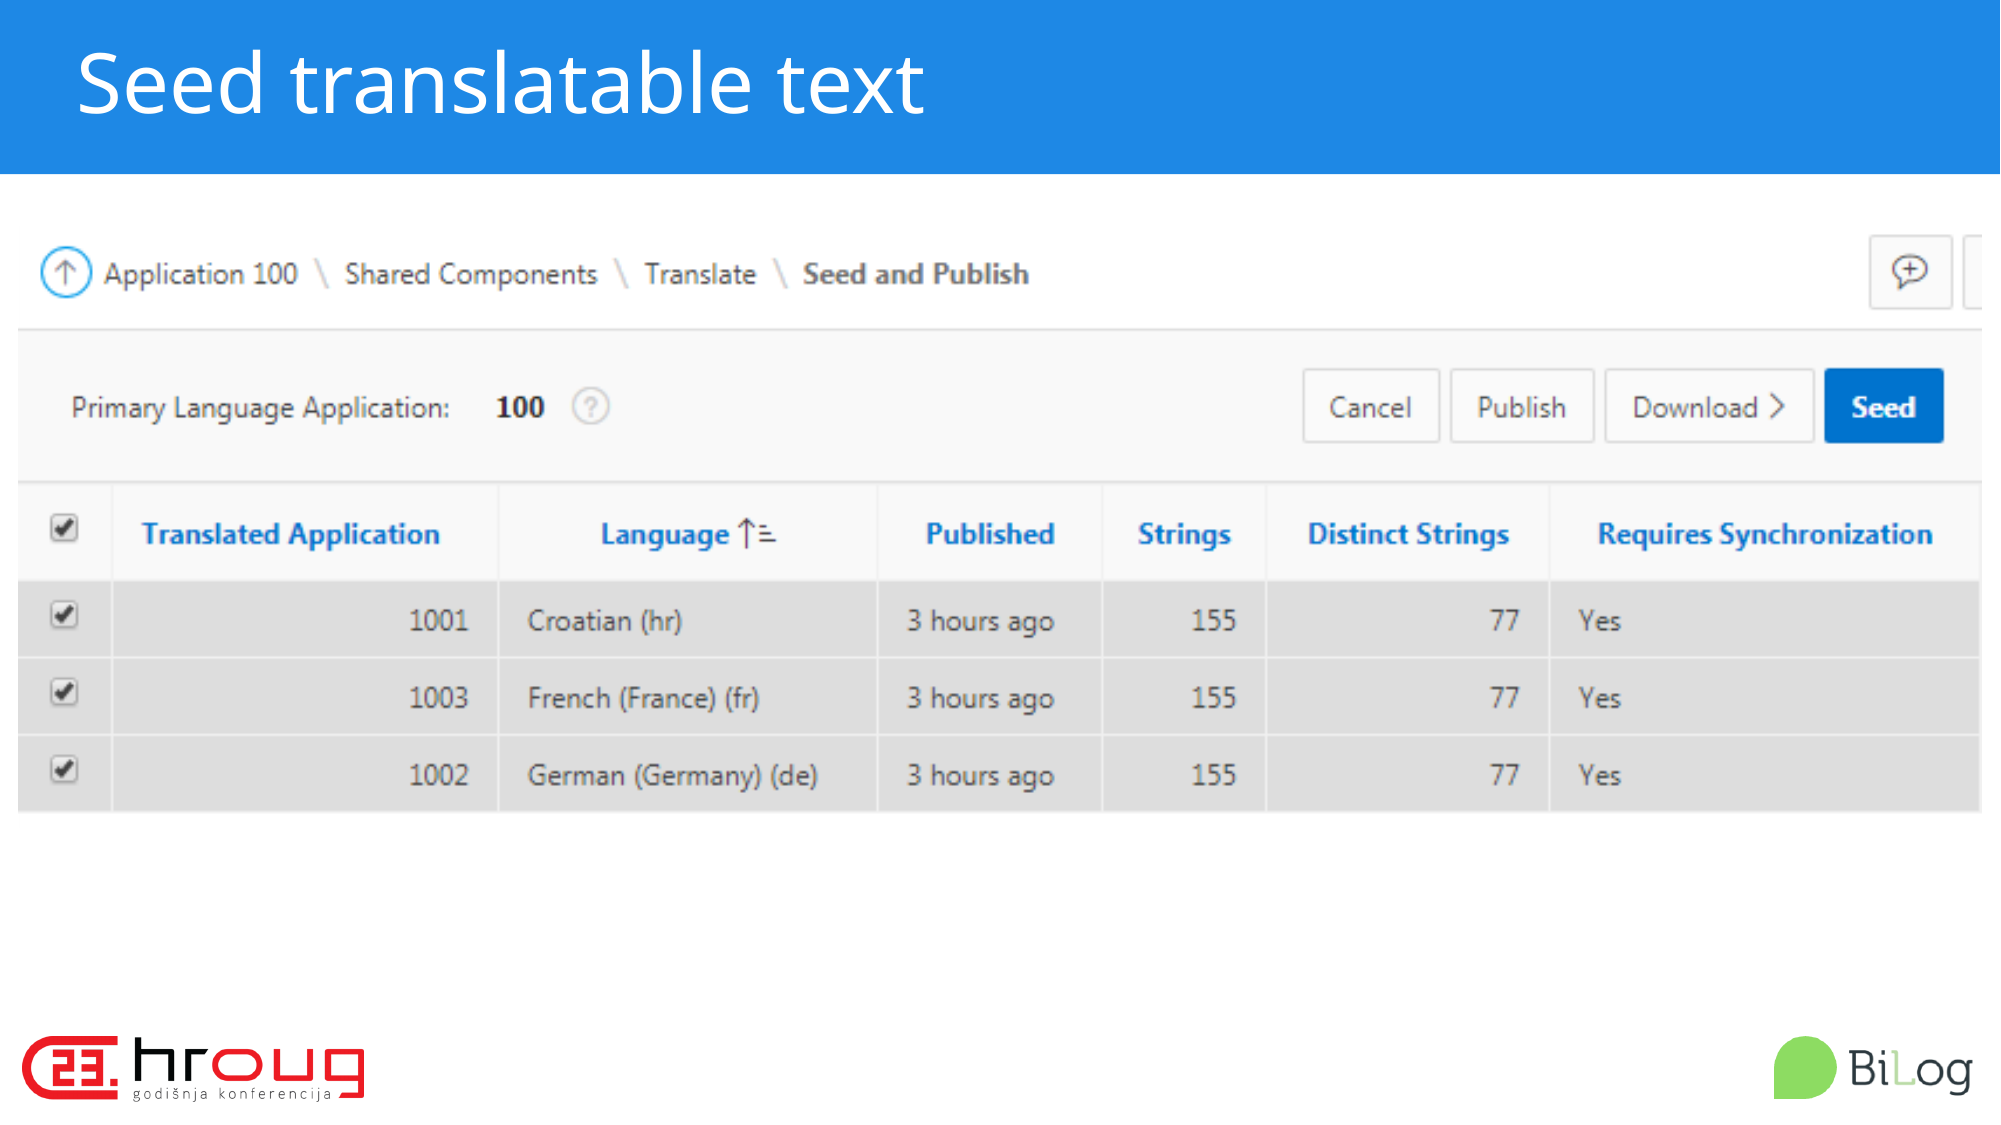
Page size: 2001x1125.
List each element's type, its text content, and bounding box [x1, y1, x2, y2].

title Seed translatable text [61, 0, 1942, 175]
picture [1749, 1012, 2000, 1125]
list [18, 226, 1982, 828]
picture [22, 1036, 364, 1102]
